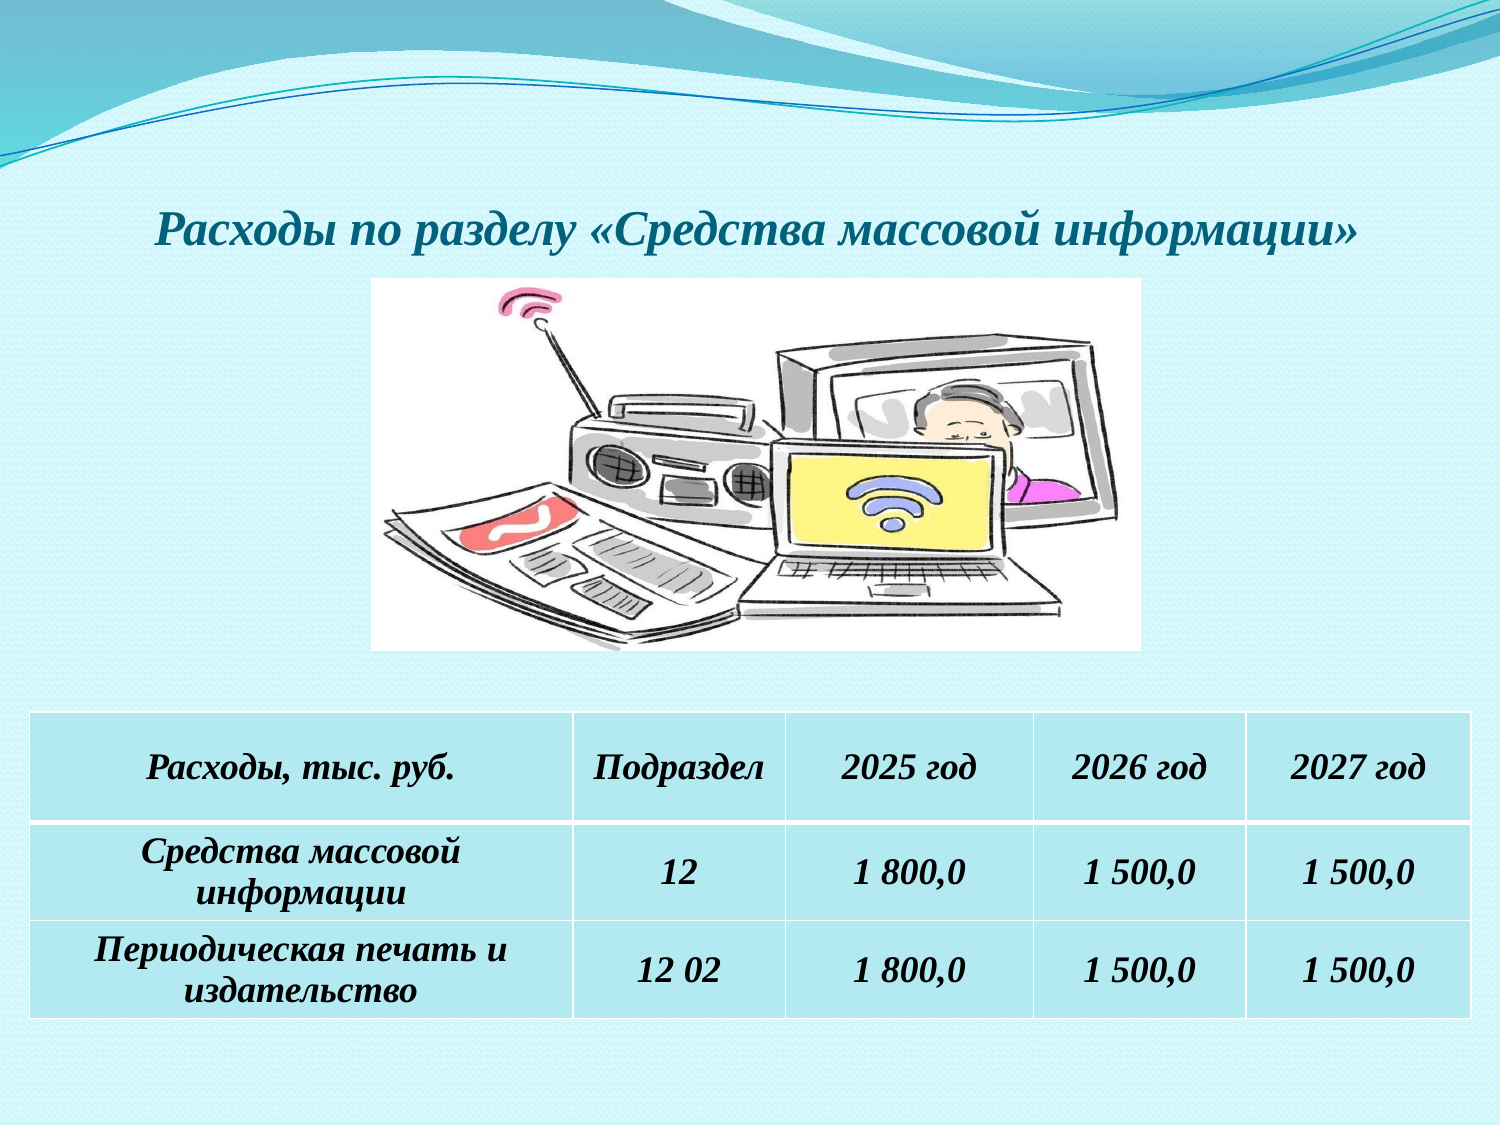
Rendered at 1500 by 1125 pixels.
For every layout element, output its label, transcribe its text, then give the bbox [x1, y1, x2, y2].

table_cell 1 500,0 [1034, 921, 1245, 1018]
table_cell 1 500,0 [1034, 825, 1245, 920]
table_cell 1 800,0 [786, 825, 1033, 920]
table_cell 1 800,0 [786, 921, 1033, 1018]
table_header Подраздел [574, 713, 785, 820]
table_cell Средства массовой информации [30, 825, 572, 920]
table_header 2026 год [1034, 713, 1245, 820]
table_header Расходы, тыс. руб. [30, 713, 572, 820]
table_header 2027 год [1247, 713, 1470, 820]
table_header 2025 год [786, 713, 1033, 820]
table_cell 1 500,0 [1247, 825, 1470, 920]
title Расходы по разделу «Средства массовой информации» [82, 140, 1432, 256]
picture [371, 278, 1142, 651]
table_cell 12 [574, 825, 785, 920]
table_cell Периодическая печать и издательство [30, 921, 572, 1018]
table_cell 12 02 [574, 921, 785, 1018]
table_cell 1 500,0 [1247, 921, 1470, 1018]
